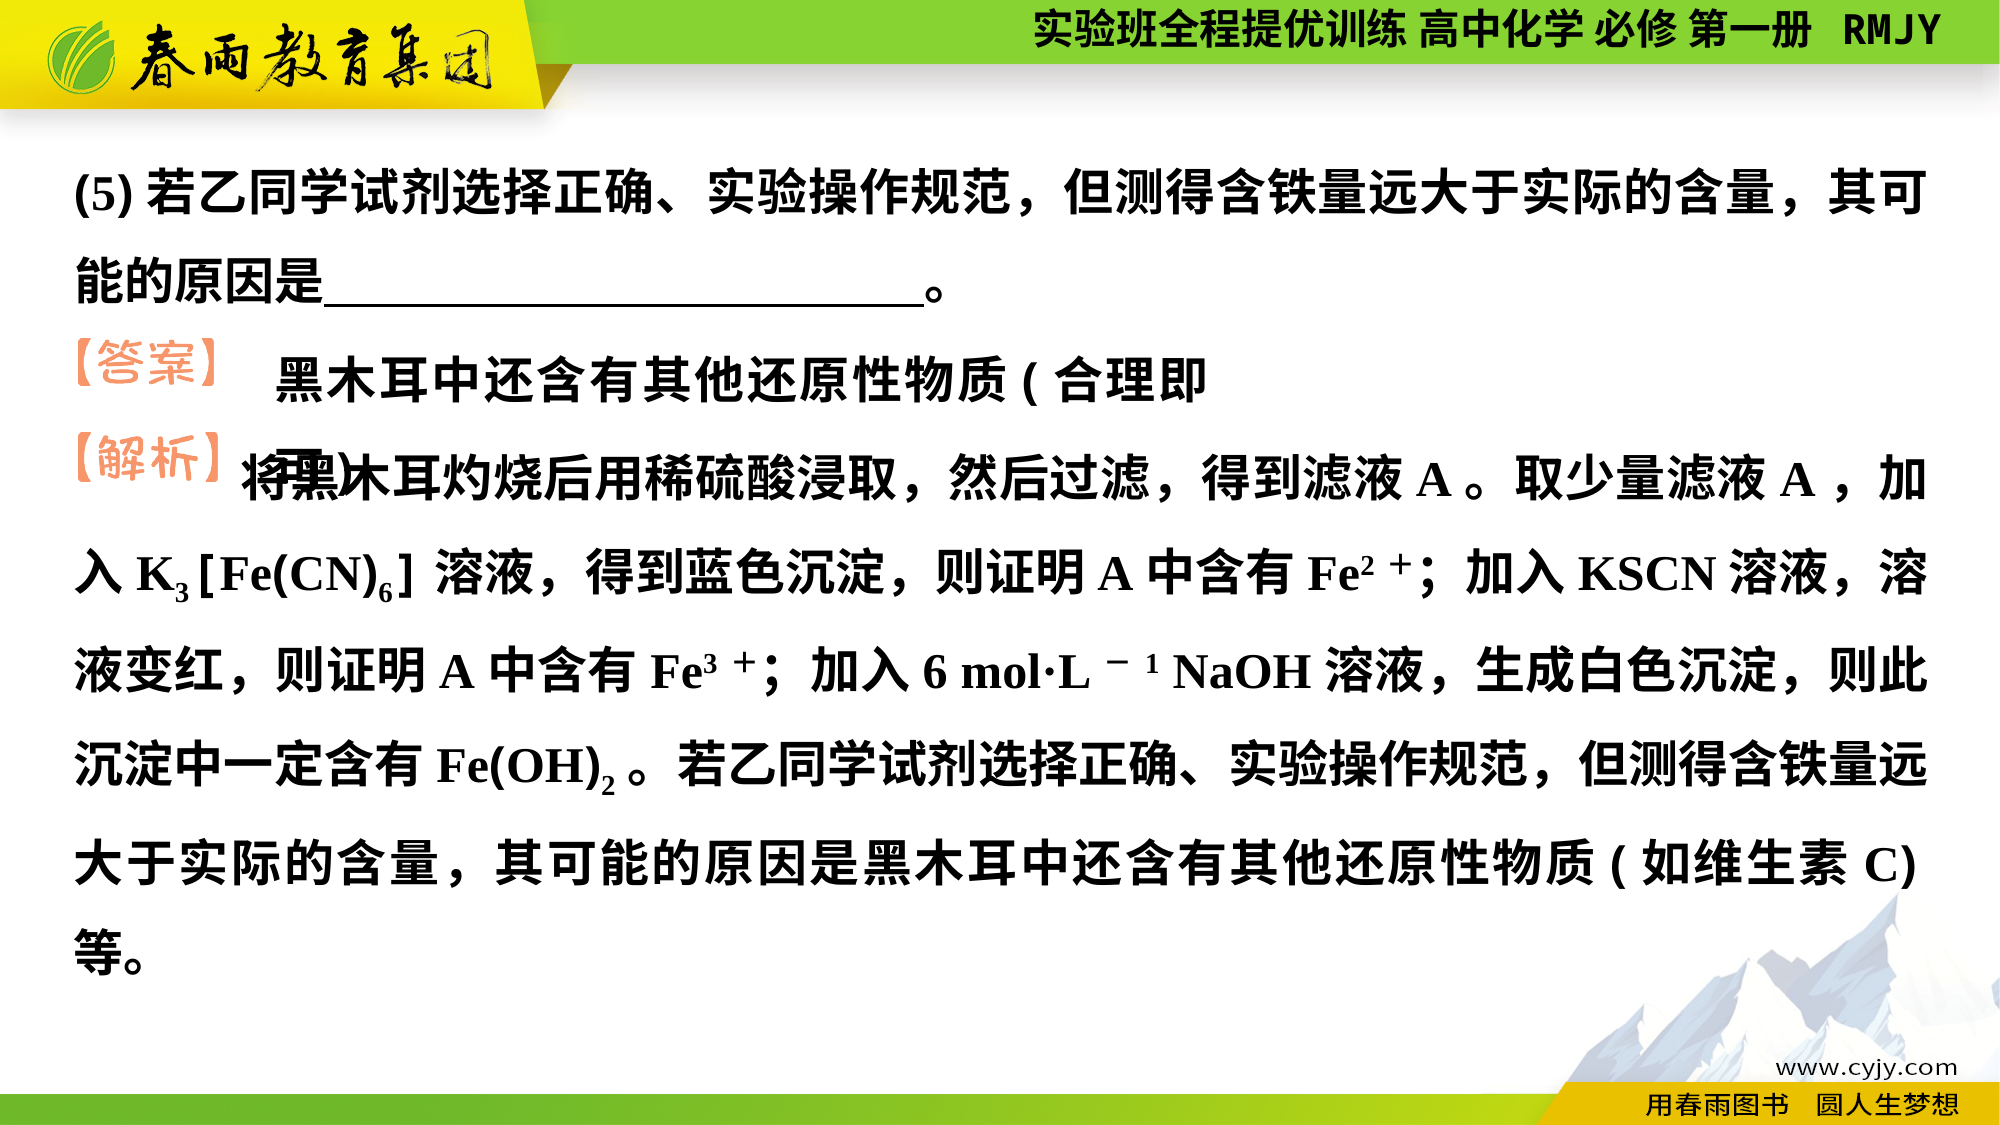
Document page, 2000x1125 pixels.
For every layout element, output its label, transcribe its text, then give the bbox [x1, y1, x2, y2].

text_box 黑木耳中还含有其他还原性物质(合理即可) [259, 311, 1224, 408]
text_box 将黑木耳灼烧后用稀硫酸浸取，然后过滤，得到滤液A。取少量滤液A，加入K3[Fe(CN)6]溶液，得到蓝色沉淀，则证明A中含有Fe2＋；加入KSCN溶液，溶液变红，则证明A中含有Fe3＋；加入6 mol·L－1 NaOH溶液，生成白色沉淀，则此沉淀中一定含有Fe(OH)2。若乙同学试剂选择正确、实验操作规范，但测得含铁量远大于实际的含量，其可能的原因是黑木耳中还含有其他还原性物质(如维生素C)等。 [59, 408, 1944, 989]
picture [0, 0, 2000, 1125]
list (5)若乙同学试剂选择正确、实验操作规范，但测得含铁量远大于实际的含量，其可能的原因是 。 [59, 122, 1944, 308]
